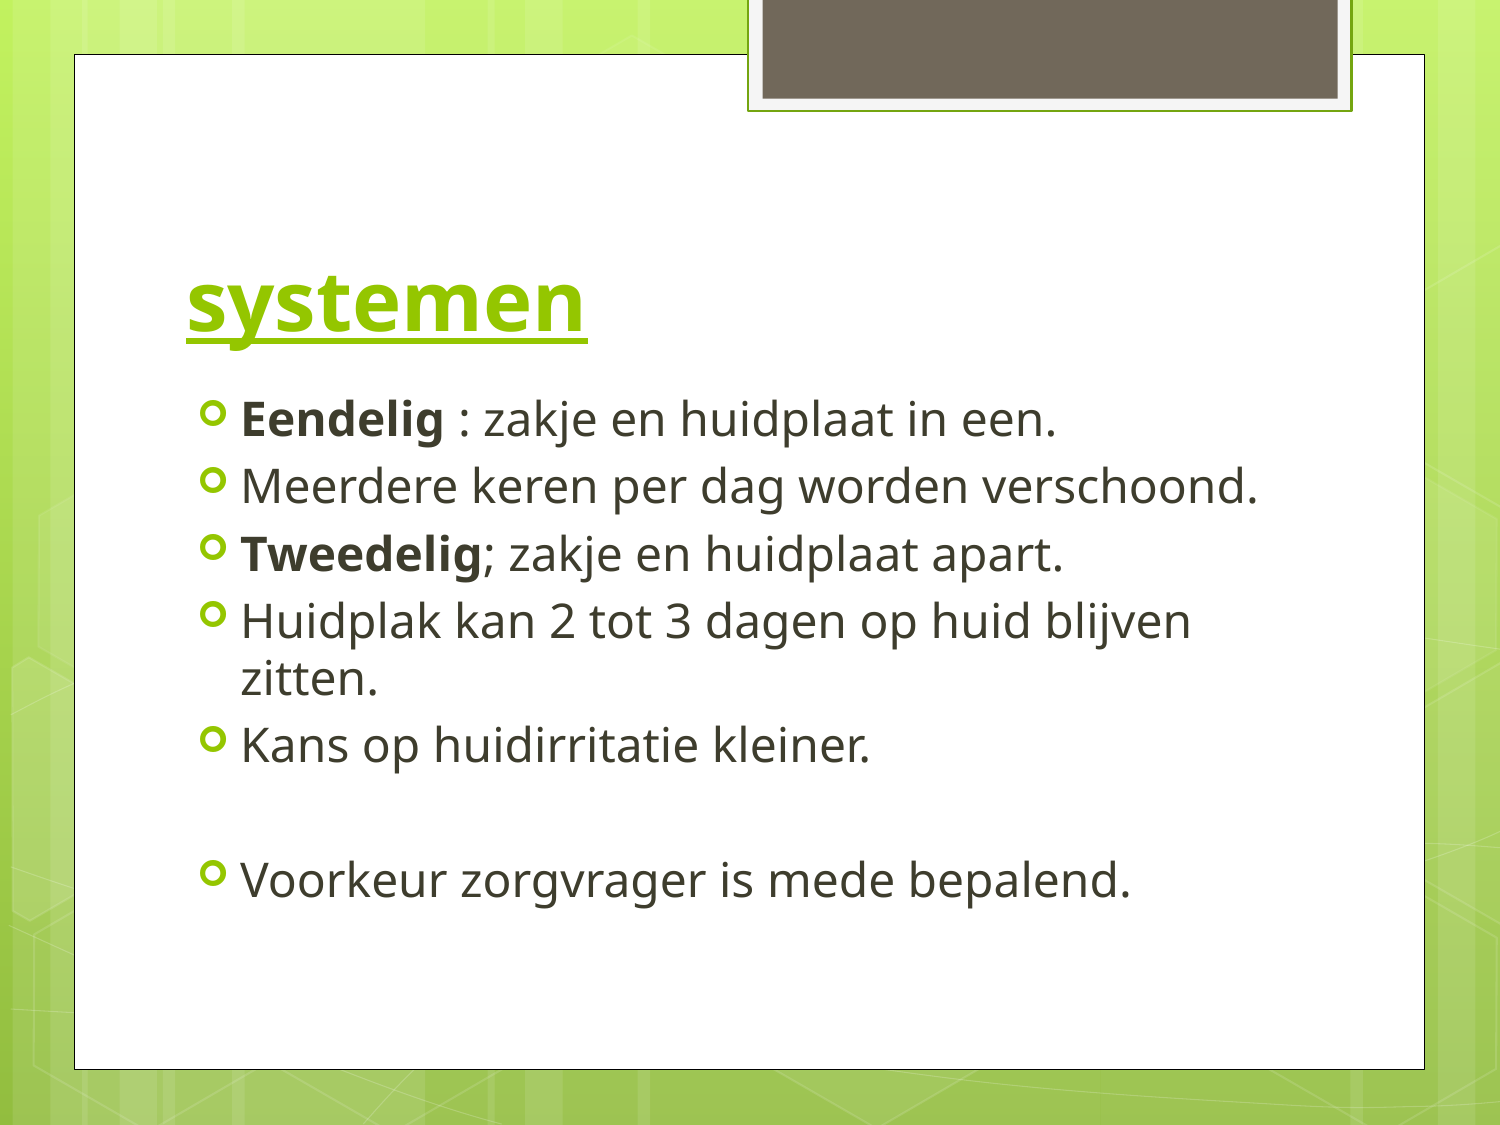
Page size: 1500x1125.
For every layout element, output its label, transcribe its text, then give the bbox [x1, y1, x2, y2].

list Eendelig : zakje en huidplaat in een. Meerdere keren per dag worden verschoond. Tweedelig; zakje en huidplaat apart. Huidplak kan 2 tot 3 dagen op huid blijven zitten. Kans op huidirritatie kleiner. Voorkeur zorgvrager is mede bepalend. [171, 381, 1283, 957]
title systemen [171, 168, 1324, 357]
